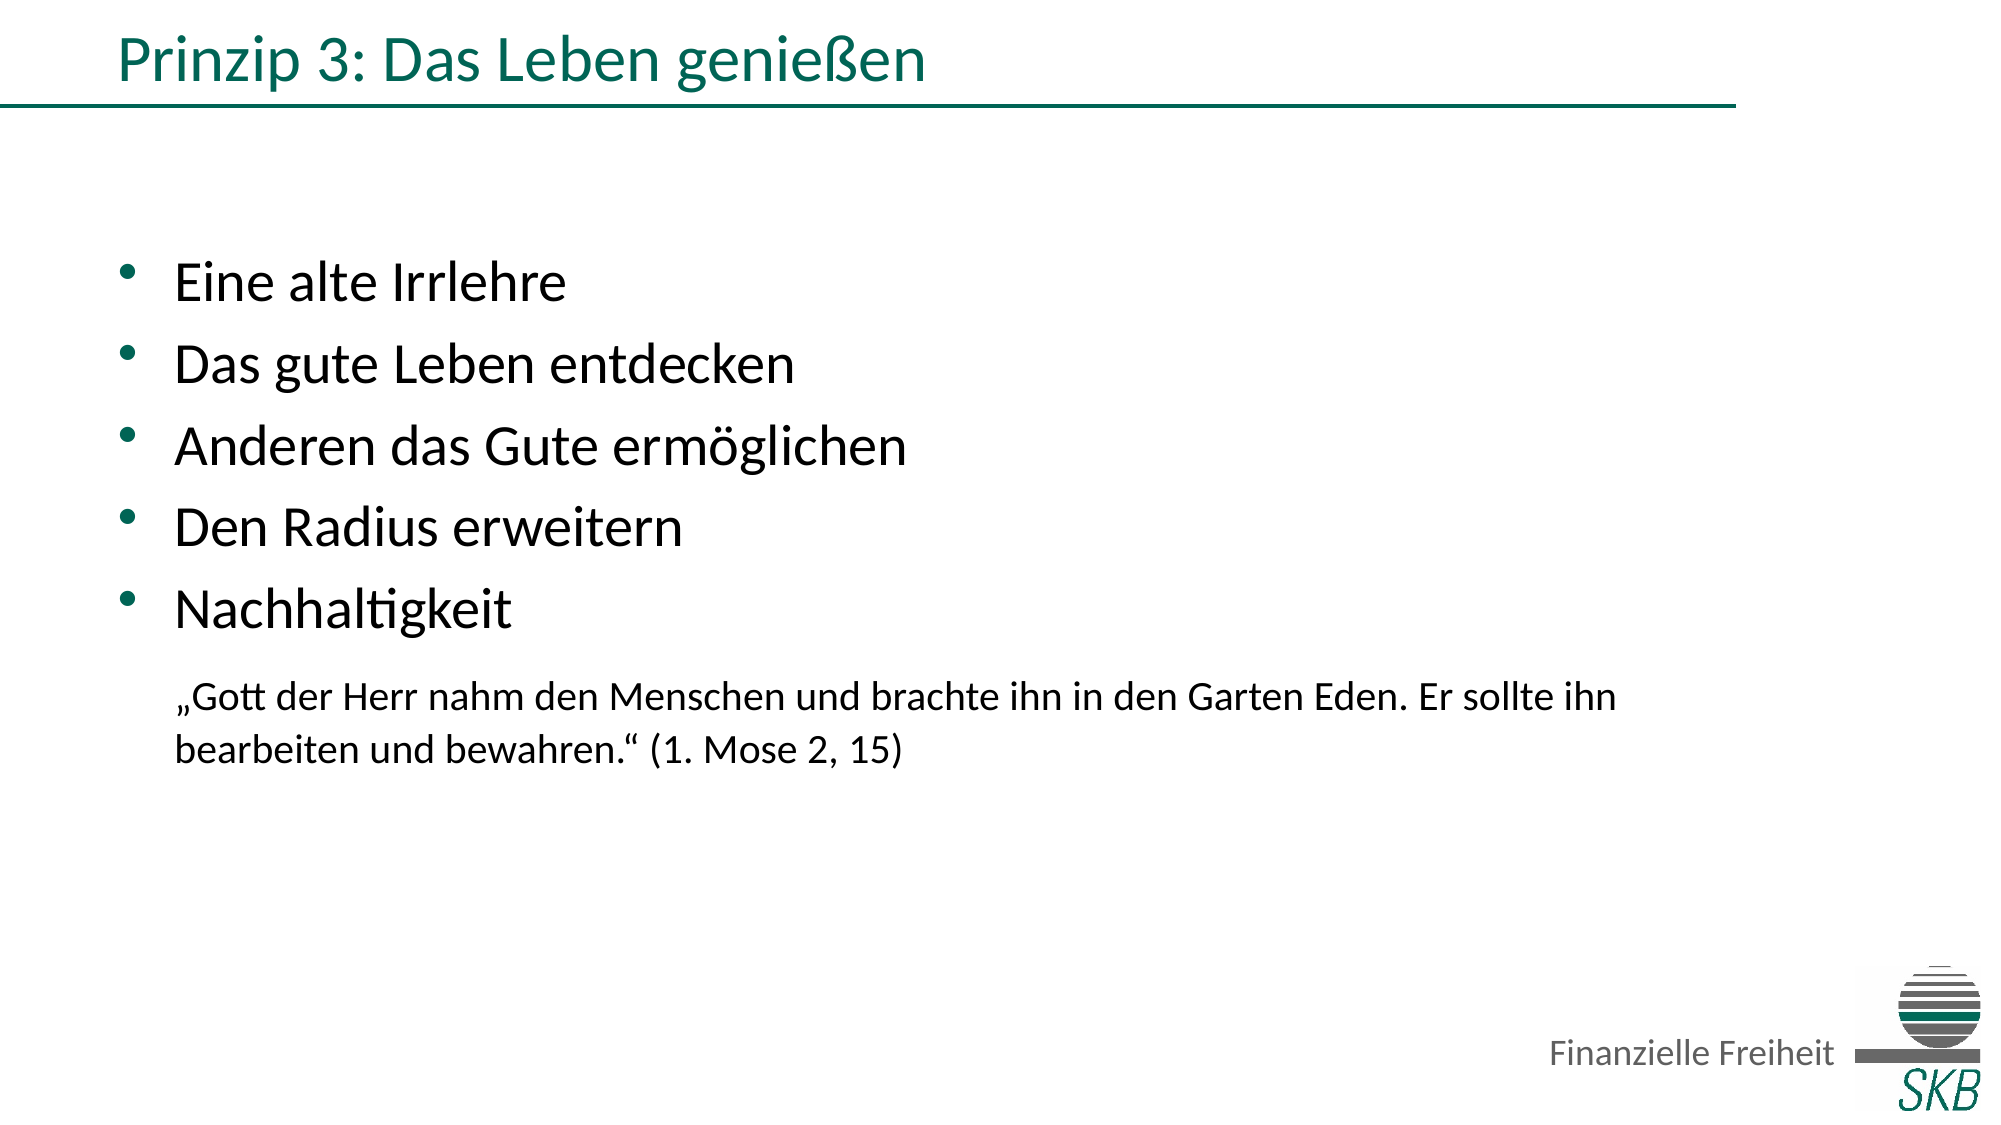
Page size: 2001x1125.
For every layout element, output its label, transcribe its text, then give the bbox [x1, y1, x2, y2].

text_box Prinzip 3: Das Leben genießen [102, 7, 1300, 80]
picture [1855, 966, 1981, 1111]
list Eine alte Irrlehre Das gute Leben entdecken Anderen das Gute ermöglichen Den Radius erweitern Nachhaltigkeit „Gott der Herr nahm den Menschen und brachte ihn in den Garten Eden. Er sollte ihn bearbeiten und bewahren.“ (1. Mose 2, 15) [117, 243, 1792, 944]
